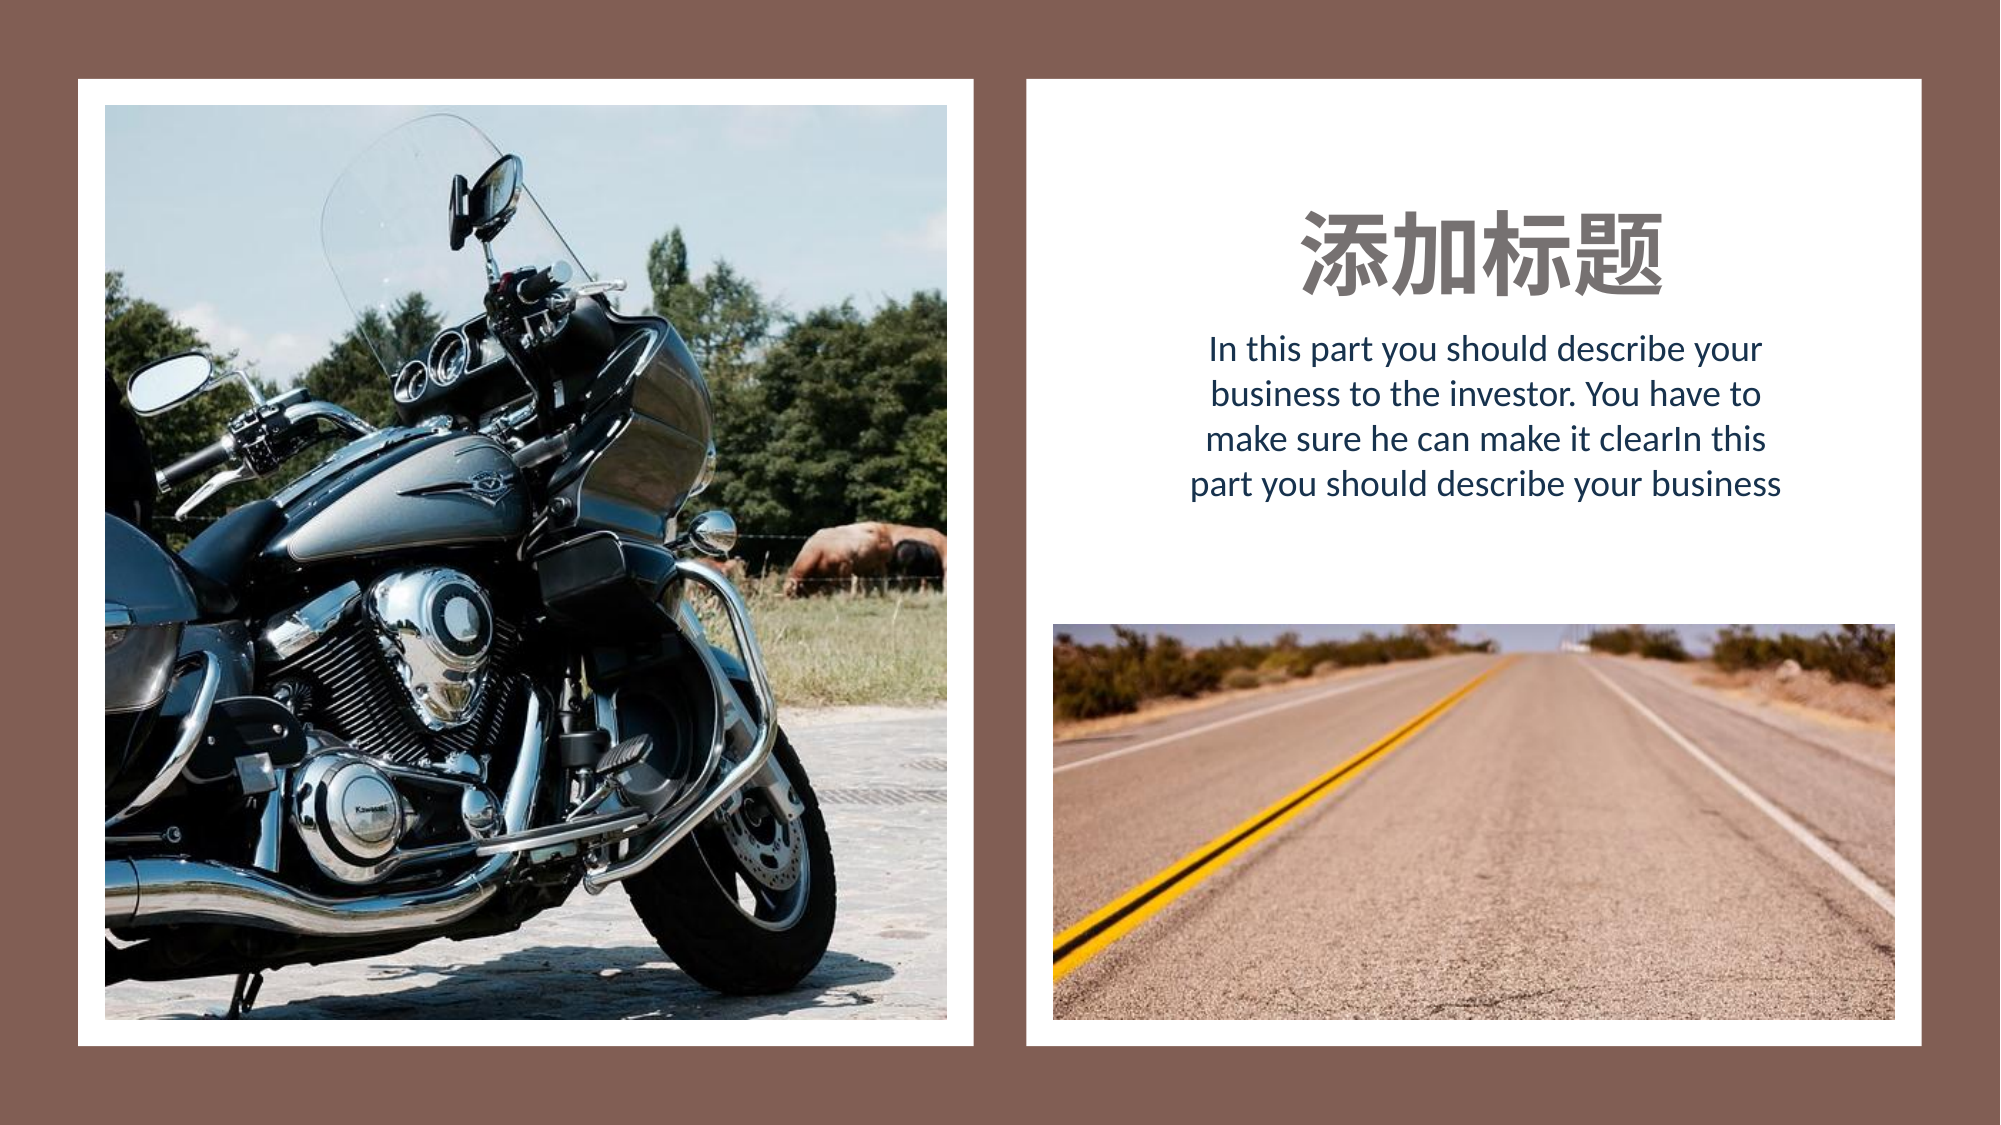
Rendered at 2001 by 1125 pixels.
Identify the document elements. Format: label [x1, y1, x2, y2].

text_box [77, 78, 975, 1047]
text_box [0, 0, 2000, 1125]
picture [105, 105, 947, 1020]
text_box [1051, 189, 1913, 513]
picture [1053, 624, 1895, 1020]
text_box [1025, 78, 1923, 1047]
